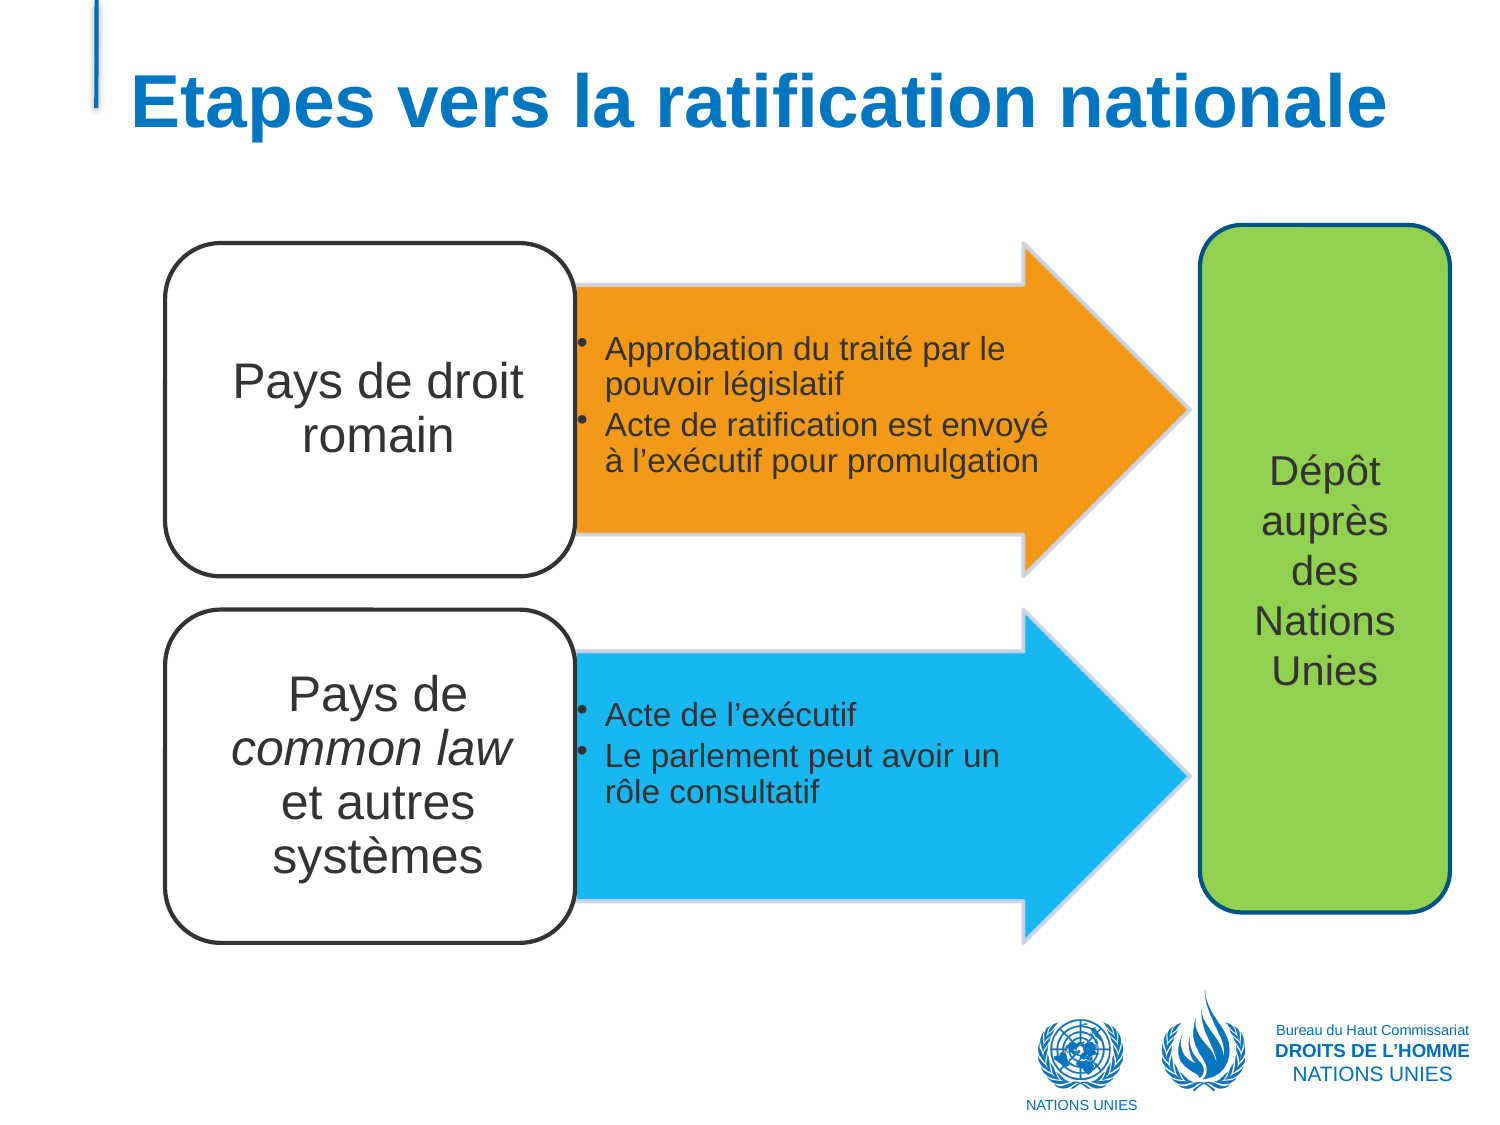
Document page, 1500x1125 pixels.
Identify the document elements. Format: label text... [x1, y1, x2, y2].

text_box Dépôt auprès des Nations Unies [1197, 222, 1453, 915]
text_box Bureau du Haut Commissariat DROITS DE L’HOMME NATIONS UNIES [1245, 1013, 1500, 1094]
title Etapes vers la ratification nationale [42, 45, 1478, 224]
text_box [164, 242, 1191, 944]
text_box NATIONS UNIES [980, 1088, 1184, 1121]
picture [1037, 990, 1457, 1107]
